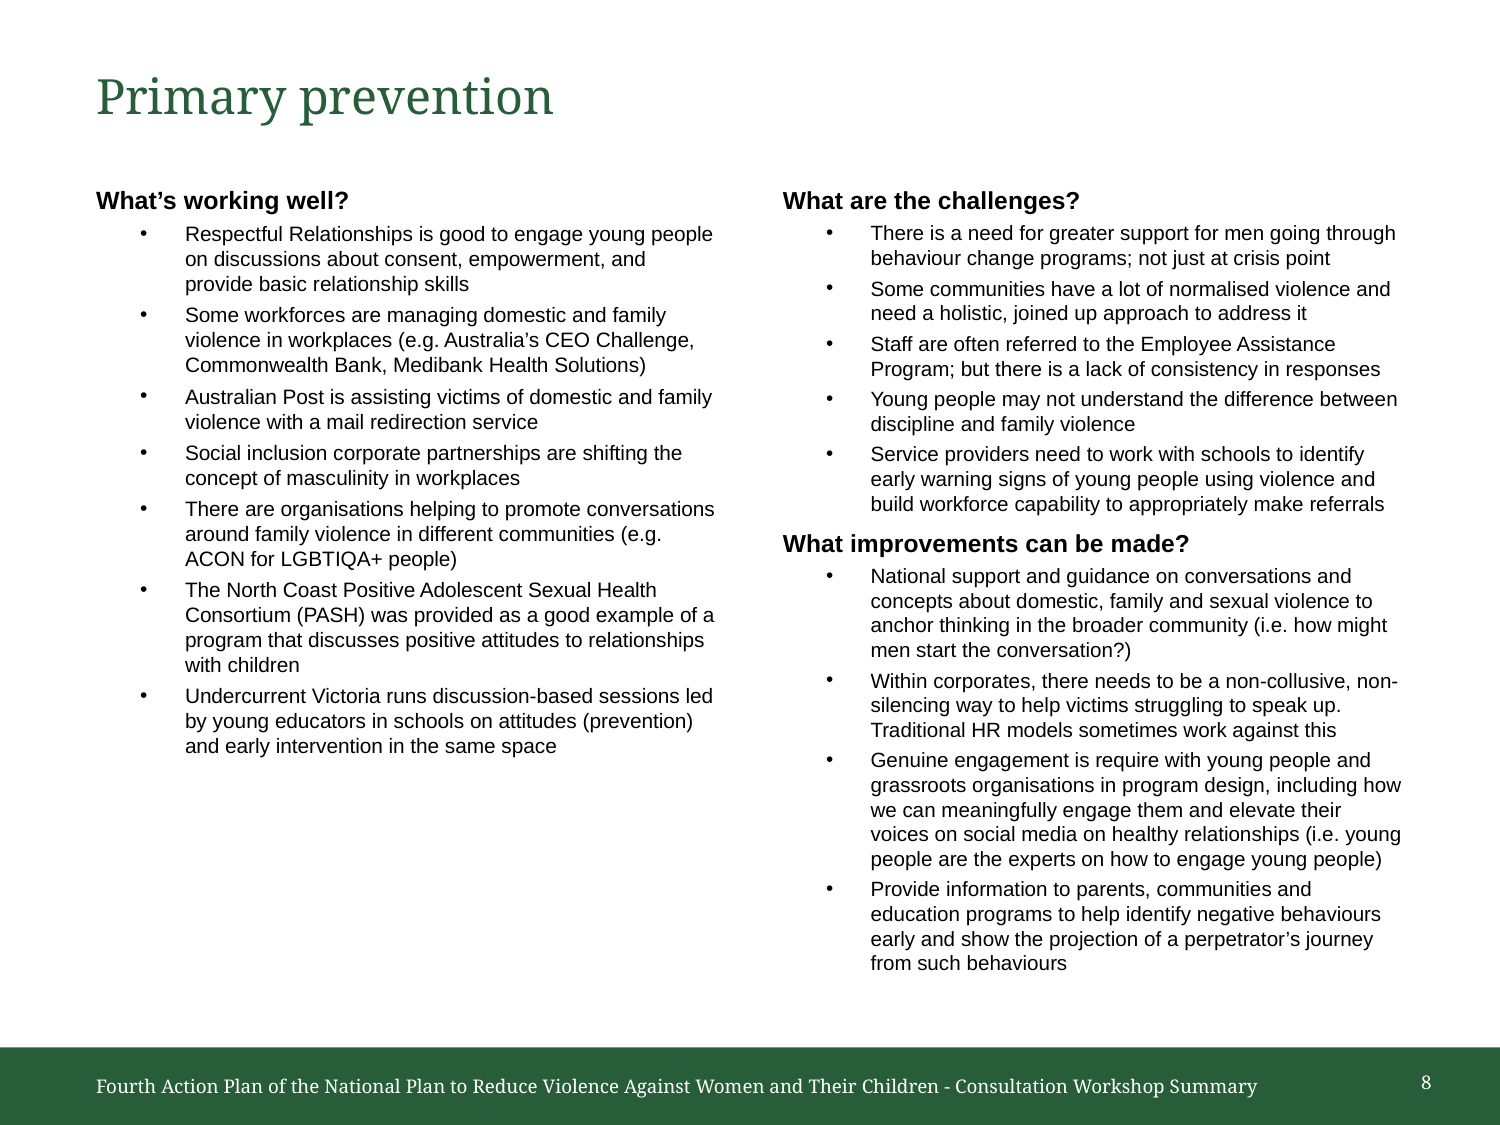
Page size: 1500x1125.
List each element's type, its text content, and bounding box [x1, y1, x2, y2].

text_box What are the challenges? There is a need for greater support for men going through behaviour change programs; not just at crisis point Some communities have a lot of normalised violence and need a holistic, joined up approach to address it Staff are often referred to the Employee Assistance Program; but there is a lack of consistency in responses Young people may not understand the difference between discipline and family violence Service providers need to work with schools to identify early warning signs of young people using violence and build workforce capability to appropriately make referrals What improvements can be made? National support and guidance on conversations and concepts about domestic, family and sexual violence to anchor thinking in the broader community (i.e. how might men start the conversation?) Within corporates, there needs to be a non-collusive, non-silencing way to help victims struggling to speak up. Traditional HR models sometimes work against this Genuine engagement is require with young people and grassroots organisations in program design, including how we can meaningfully engage them and elevate their voices on social media on healthy relationships (i.e. young people are the experts on how to engage young people) Provide information to parents, communities and education programs to help identify negative behaviours early and show the projection of a perpetrator’s journey from such behaviours [782, 184, 1404, 1006]
slide_number 8 [1410, 1072, 1432, 1095]
text_box Fourth Action Plan of the National Plan to Reduce Violence Against Women and Their Children - Consultation Workshop Summary [96, 1074, 1273, 1098]
list What’s working well? Respectful Relationships is good to engage young people on discussions about consent, empowerment, and provide basic relationship skills Some workforces are managing domestic and family violence in workplaces (e.g. Australia’s CEO Challenge, Commonwealth Bank, Medibank Health Solutions) Australian Post is assisting victims of domestic and family violence with a mail redirection service Social inclusion corporate partnerships are shifting the concept of masculinity in workplaces There are organisations helping to promote conversations around family violence in different communities (e.g. ACON for LGBTIQA+ people) The North Coast Positive Adolescent Sexual Health Consortium (PASH) was provided as a good example of a program that discusses positive attitudes to relationships with children Undercurrent Victoria runs discussion-based sessions led by young educators in schools on attitudes (prevention) and early intervention in the same space [95, 184, 718, 1006]
title Primary prevention [95, 76, 1405, 133]
